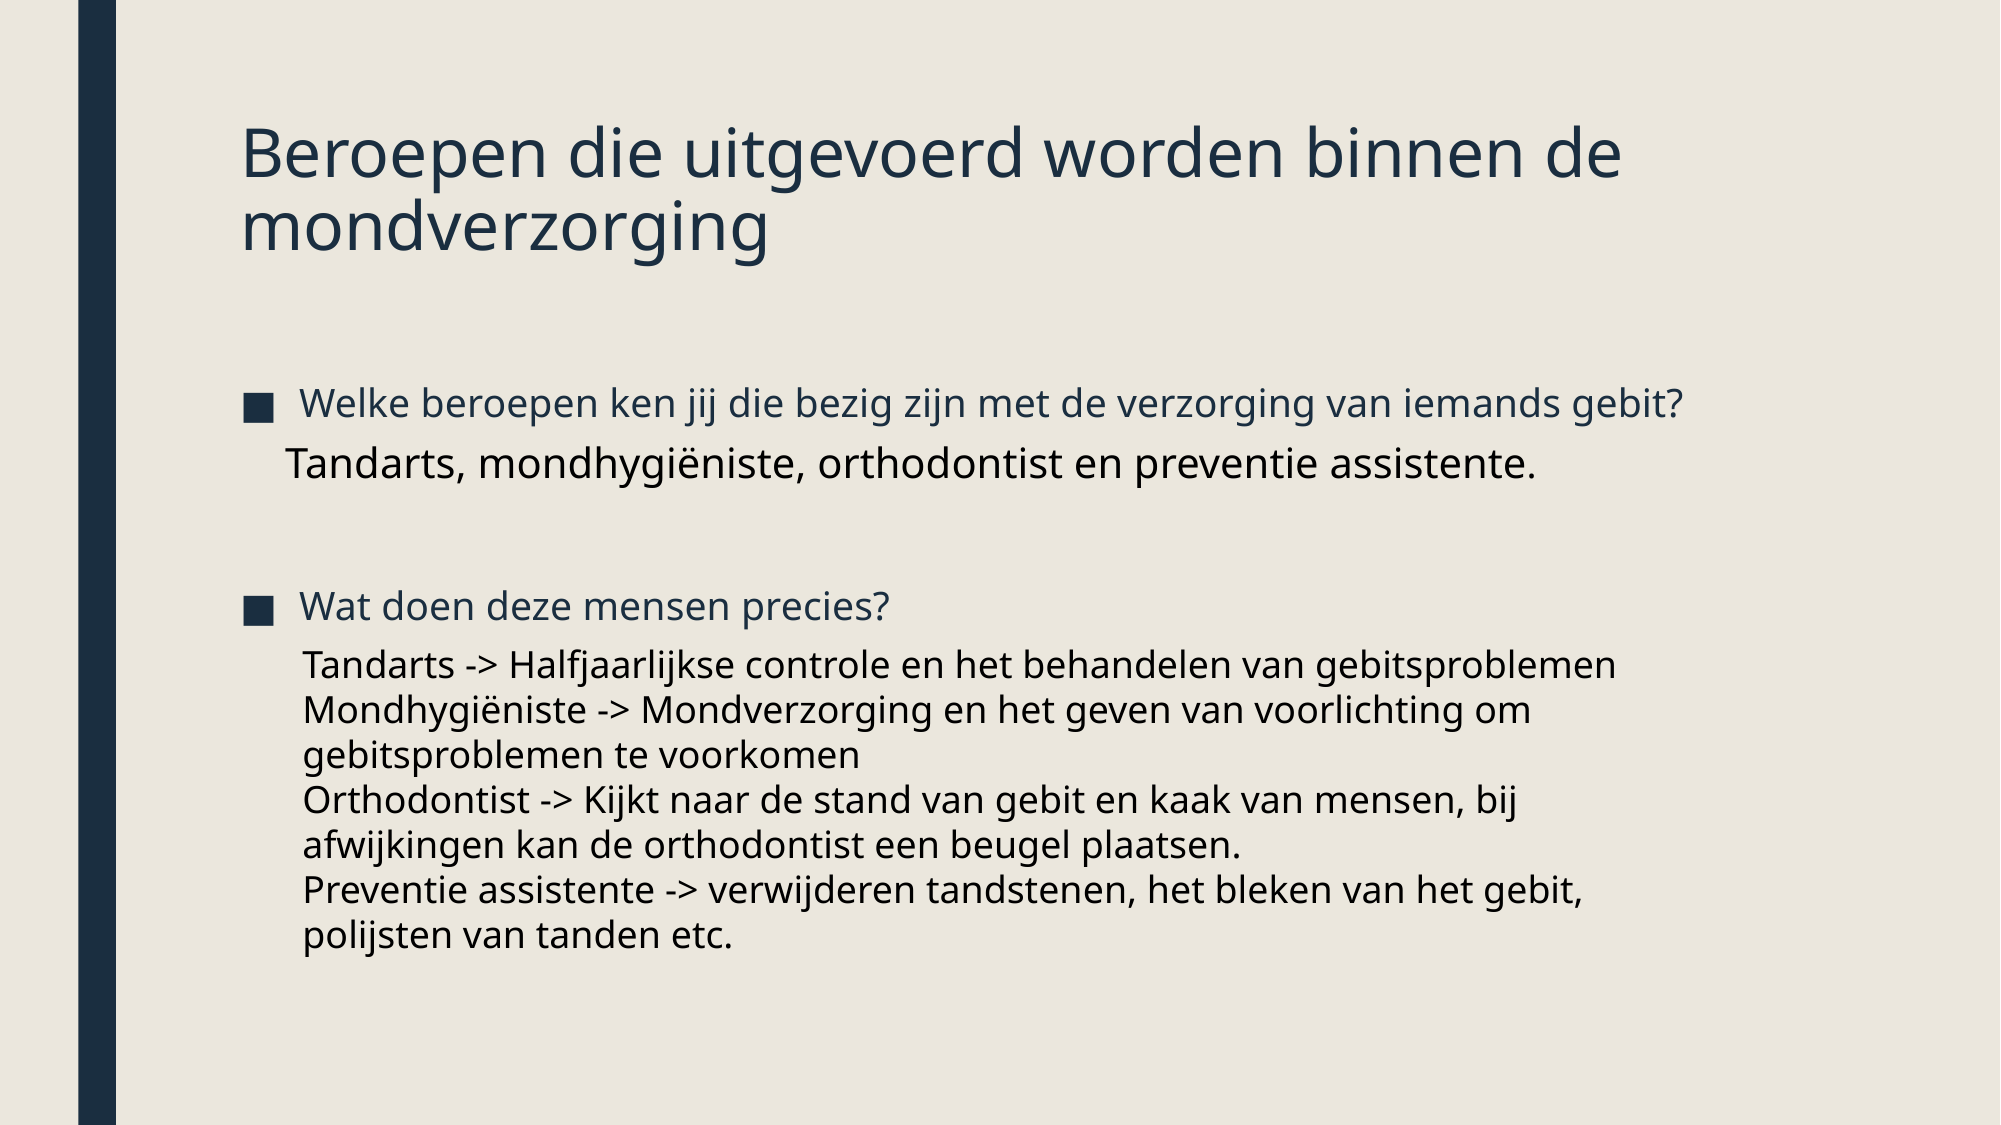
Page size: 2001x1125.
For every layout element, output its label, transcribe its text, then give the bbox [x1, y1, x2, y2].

title Beroepen die uitgevoerd worden binnen de mondverzorging [225, 112, 1800, 357]
text_box Tandarts, mondhygiëniste, orthodontist en preventie assistente. [270, 429, 1730, 495]
text_box Tandarts -> Halfjaarlijkse controle en het behandelen van gebitsproblemen Mondhygiëniste -> Mondverzorging en het geven van voorlichting om gebitsproblemen te voorkomen Orthodontist -> Kijkt naar de stand van gebit en kaak van mensen, bij afwijkingen kan de orthodontist een beugel plaatsen. Preventie assistente -> verwijderen tandstenen, het bleken van het gebit, polijsten van tanden etc. [287, 633, 1702, 964]
list Welke beroepen ken jij die bezig zijn met de verzorging van iemands gebit? Wat doen deze mensen precies? [225, 375, 1800, 685]
